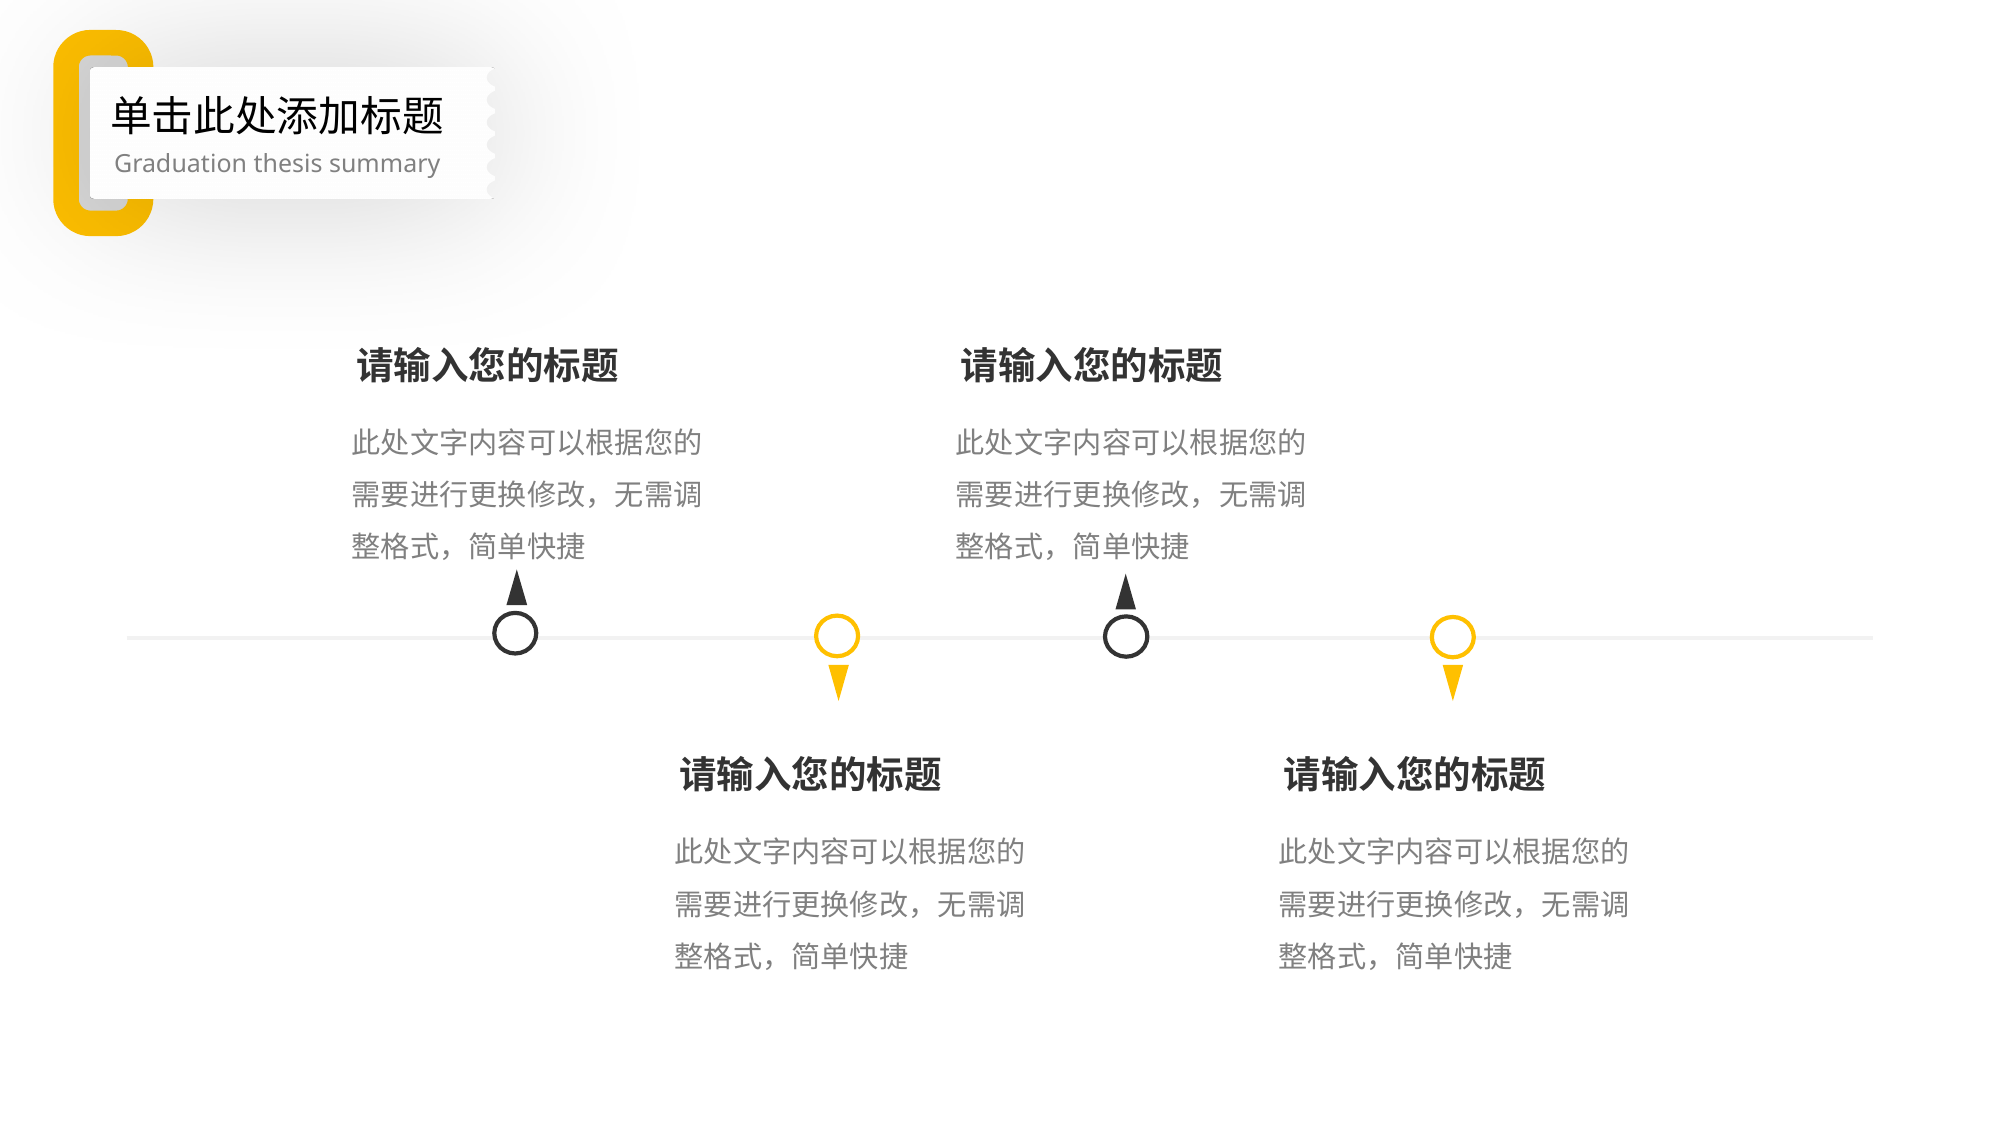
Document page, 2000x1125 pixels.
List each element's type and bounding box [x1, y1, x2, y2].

text_box [65, 42, 501, 224]
text_box [336, 315, 743, 521]
text_box [1263, 725, 1670, 931]
text_box [126, 569, 1874, 701]
text_box [940, 315, 1347, 521]
text_box [659, 725, 1066, 931]
